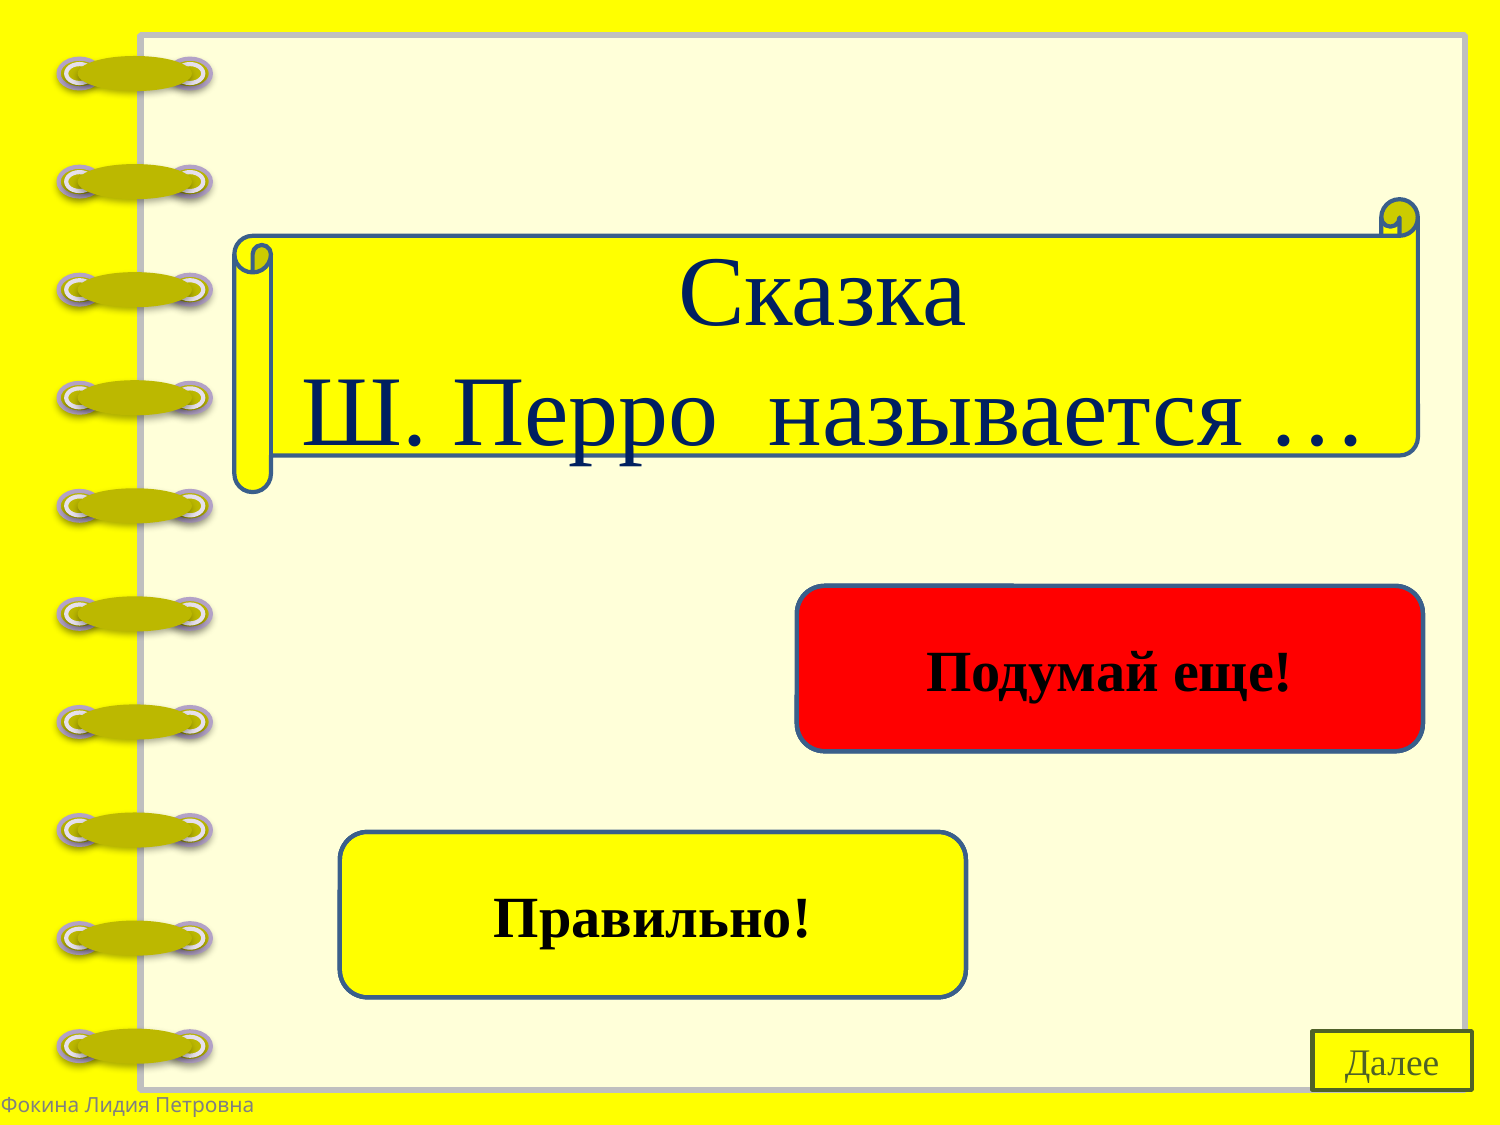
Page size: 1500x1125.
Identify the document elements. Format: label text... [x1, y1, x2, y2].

text_box Далее [1310, 1029, 1474, 1092]
text_box [337, 829, 969, 1000]
text_box [794, 583, 1426, 754]
text_box Сказка Ш. Перро называется … [232, 197, 1421, 495]
